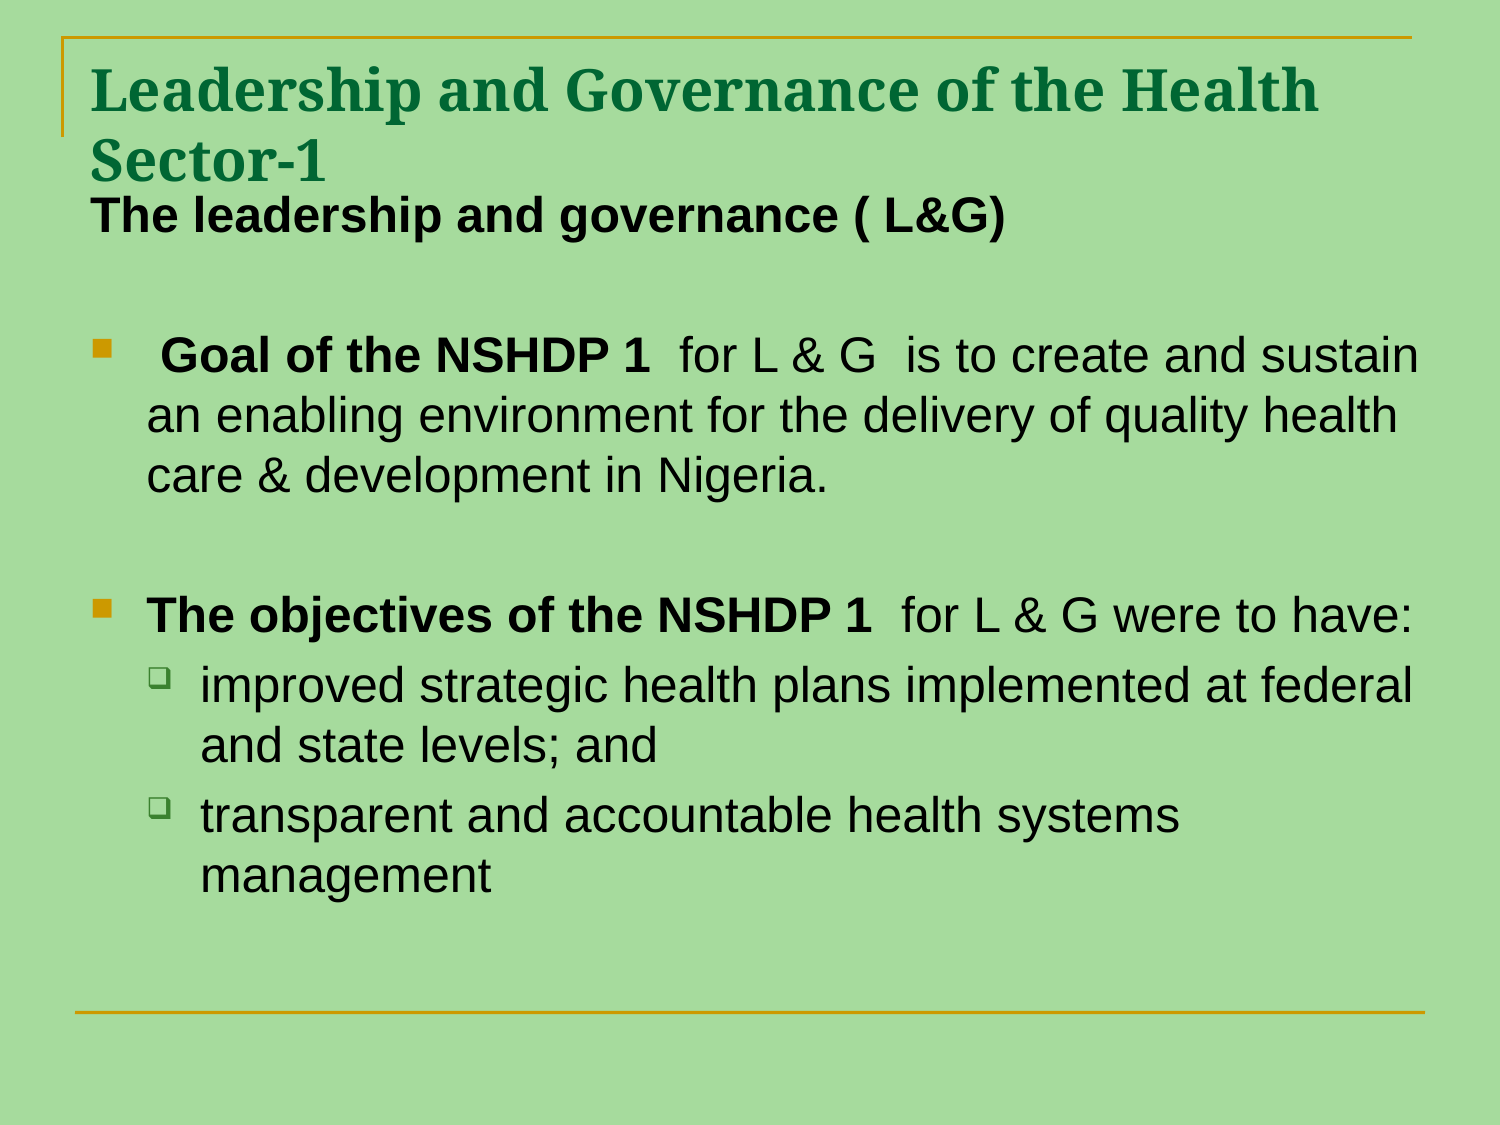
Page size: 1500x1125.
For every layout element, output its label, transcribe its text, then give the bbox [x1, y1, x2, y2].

title Leadership and Governance of the Health Sector-1 [75, 45, 1425, 174]
list The leadership and governance ( L&G) Goal of the NSHDP 1 for L & G is to create and sustain an enabling environment for the delivery of quality health care & development in Nigeria. The objectives of the NSHDP 1 for L & G were to have: improved strategic health plans implemented at federal and state levels; and transparent and accountable health systems management [75, 174, 1438, 1006]
